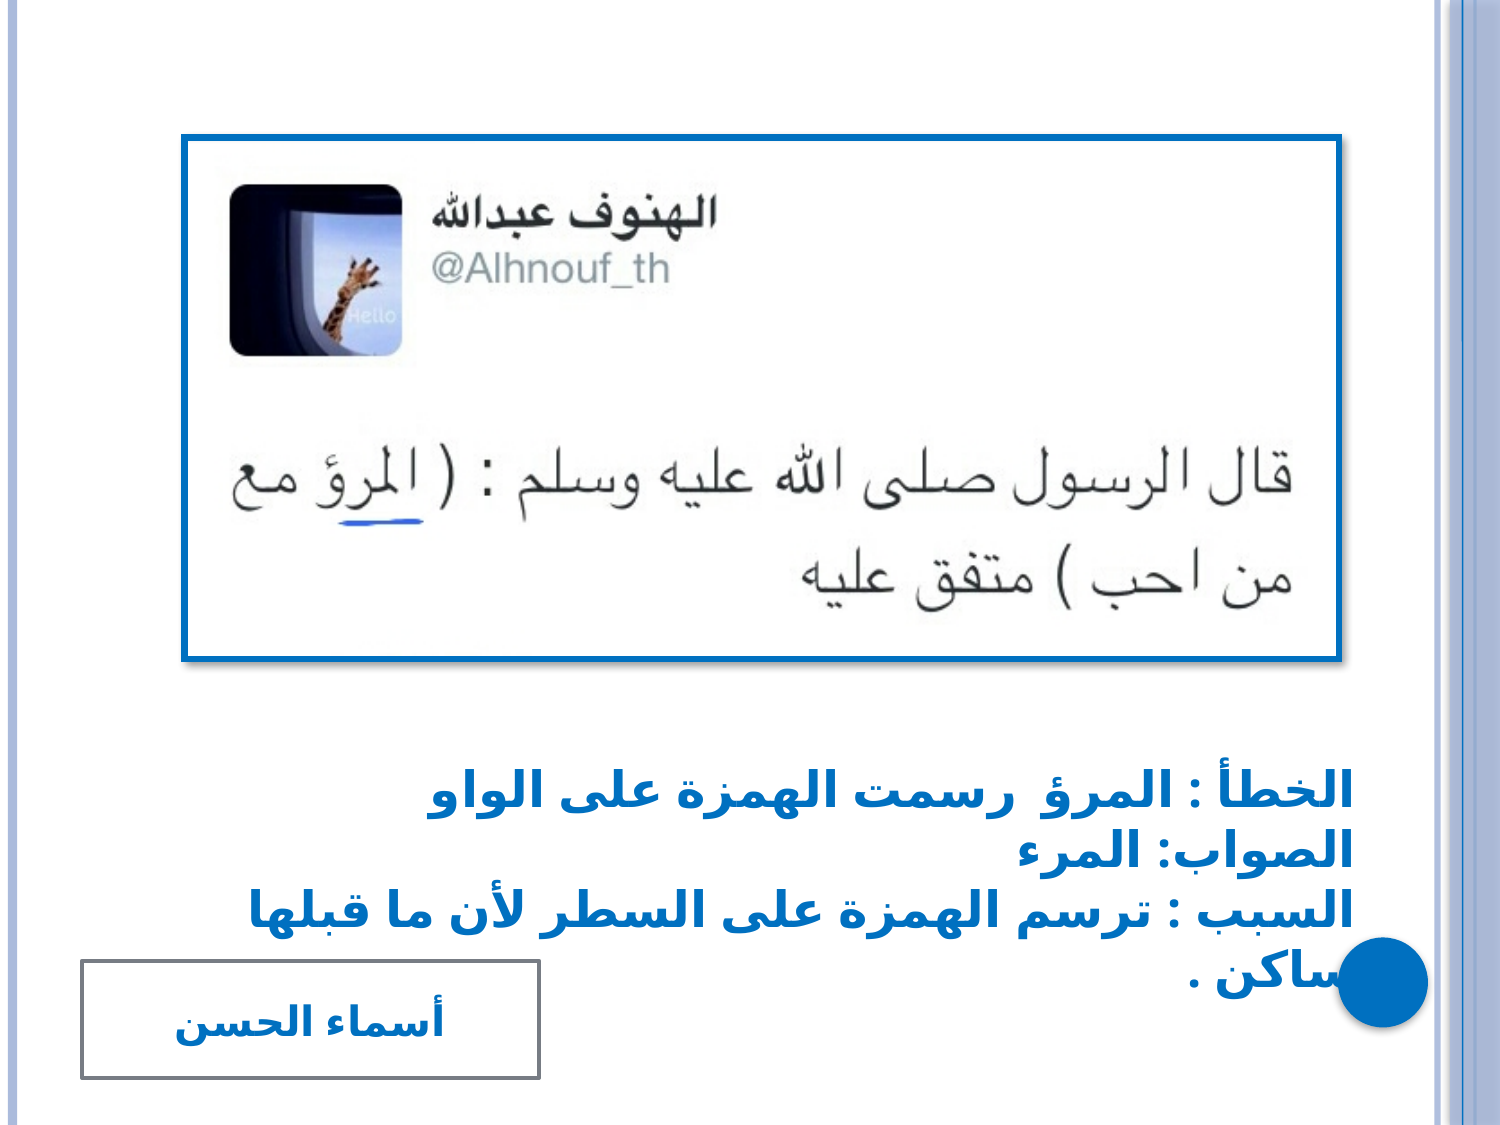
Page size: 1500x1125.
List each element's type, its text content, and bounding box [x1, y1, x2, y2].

text_box الخطأ : المرؤ رسمت الهمزة على الواو الصواب: المرء السبب : ترسم الهمزة على السطر لأن ما قبلها ساكن . [222, 750, 1372, 1075]
text_box أسماء الحسن [80, 959, 541, 1080]
picture [186, 140, 1337, 657]
